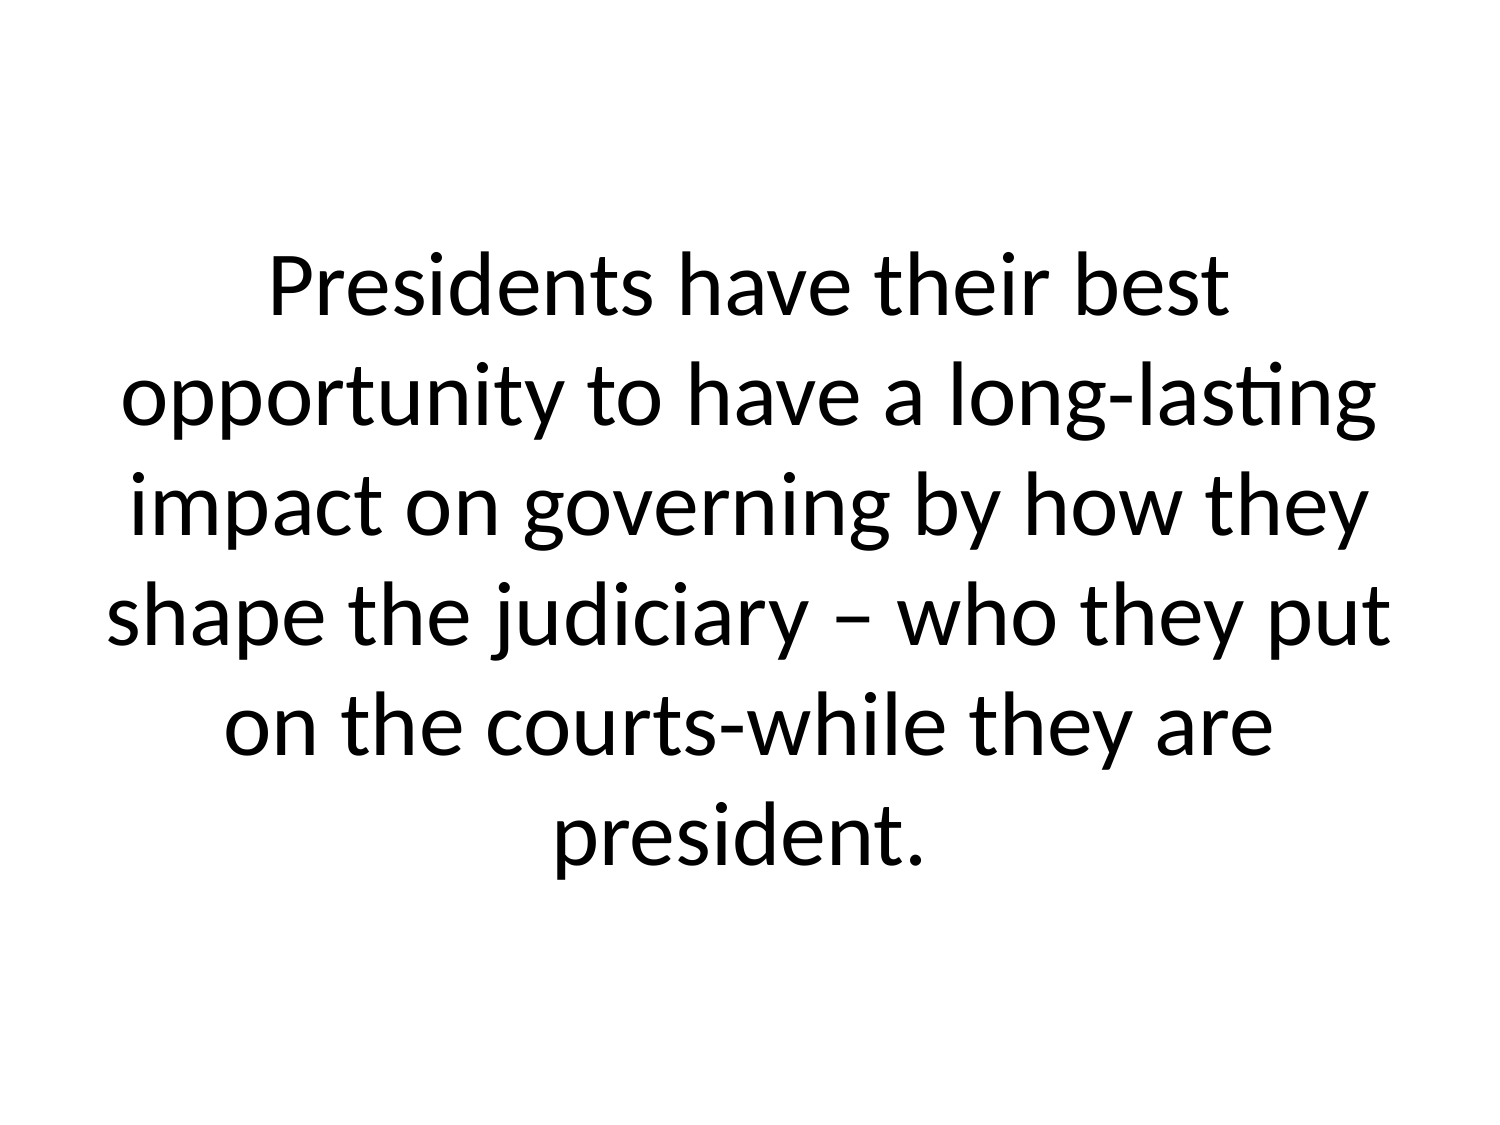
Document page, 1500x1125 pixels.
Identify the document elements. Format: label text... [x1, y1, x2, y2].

title Presidents have their best opportunity to have a long-lasting impact on governing by how they shape the judiciary – who they put on the courts-while they are president. [74, 44, 1426, 1063]
